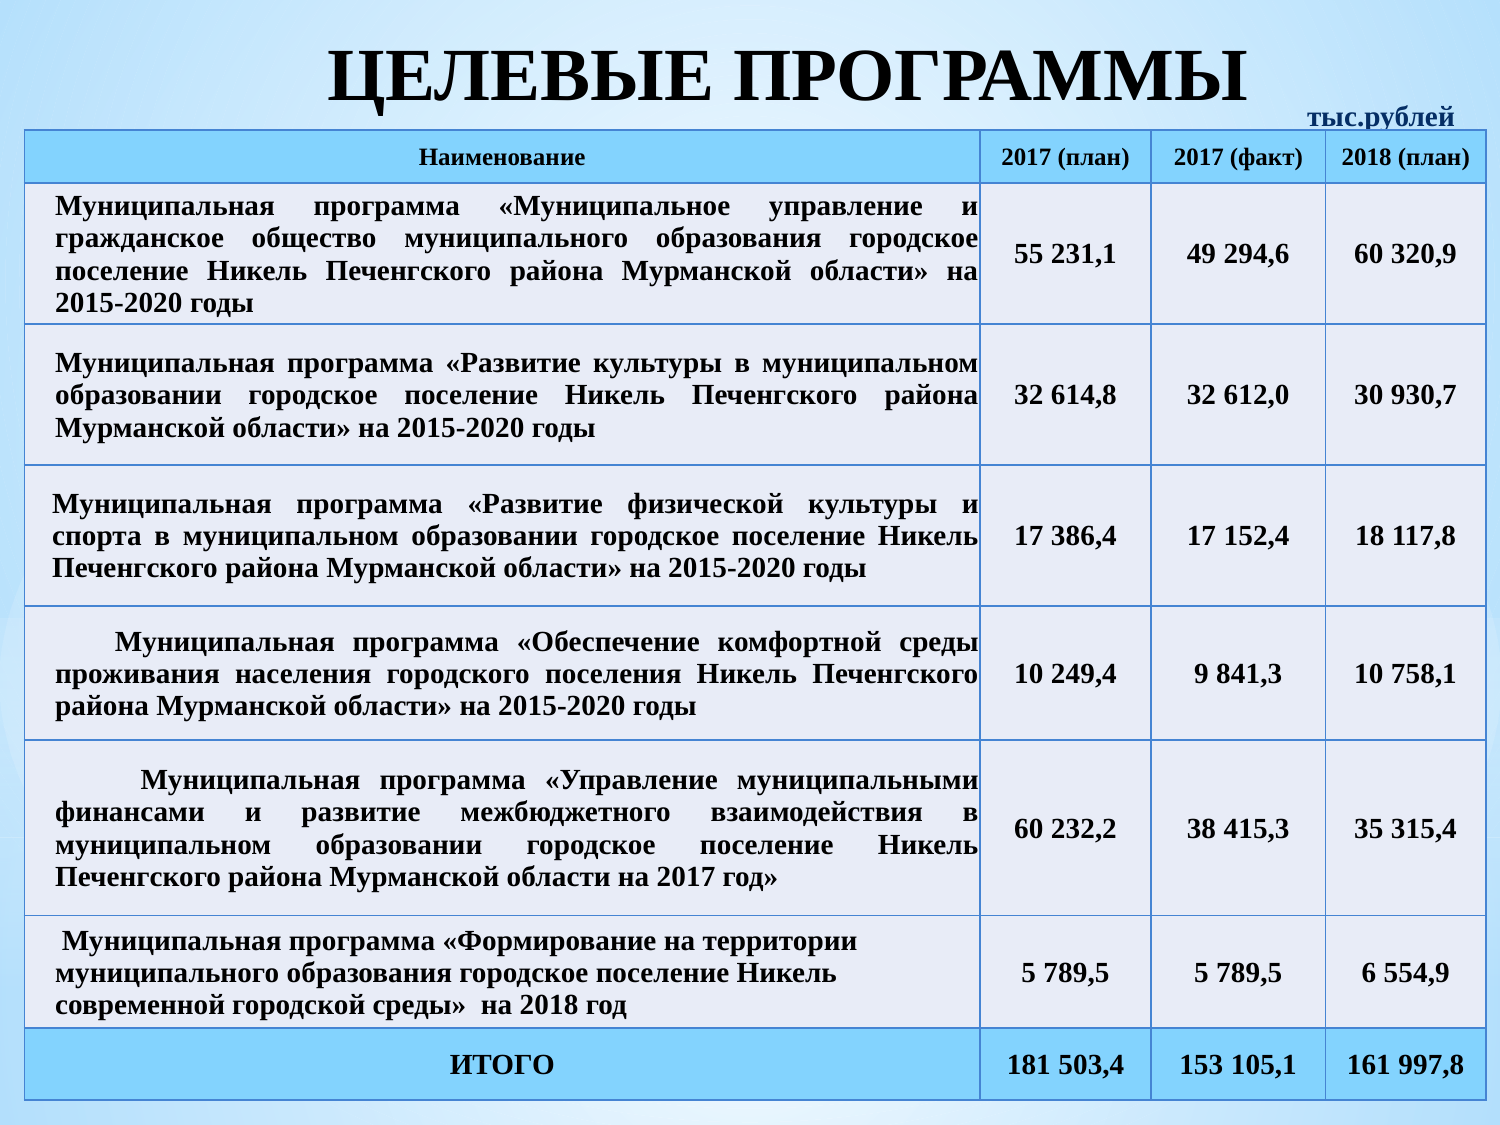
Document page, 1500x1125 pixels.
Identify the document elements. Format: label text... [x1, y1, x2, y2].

table_cell Муниципальная программа «Формирование на территории муниципального образования городское поселение Никель современной городской среды» на 2018 год [25, 916, 979, 1027]
table_cell 181 503,4 [981, 1029, 1150, 1099]
table_cell 55 231,1 [981, 184, 1150, 323]
table_header 2017 (факт) [1152, 131, 1325, 182]
title ЦЕЛЕВЫЕ ПРОГРАММЫ [312, 17, 1270, 111]
table_cell Муниципальная программа «Муниципальное управление и гражданское общество муниципального образования городское поселение Никель Печенгского района Мурманской области» на 2015-2020 годы [25, 184, 979, 323]
table_cell 60 232,2 [981, 741, 1150, 915]
table_cell 32 614,8 [981, 325, 1150, 464]
table_cell 153 105,1 [1152, 1029, 1325, 1099]
table_cell 10 758,1 [1326, 607, 1485, 739]
table_cell 60 320,9 [1326, 184, 1485, 323]
table_header Наименование [25, 131, 979, 182]
table_cell 6 554,9 [1326, 916, 1485, 1027]
table_header 2018 (план) [1326, 131, 1485, 182]
table_cell 17 386,4 [981, 466, 1150, 605]
table_cell 18 117,8 [1326, 466, 1485, 605]
table_cell 17 152,4 [1152, 466, 1325, 605]
table_cell 32 612,0 [1152, 325, 1325, 464]
table_cell 49 294,6 [1152, 184, 1325, 323]
table_cell 30 930,7 [1326, 325, 1485, 464]
table_cell ИТОГО [25, 1029, 979, 1099]
table_cell Муниципальная программа «Обеспечение комфортной среды проживания населения городского поселения Никель Печенгского района Мурманской области» на 2015-2020 годы [25, 607, 979, 739]
table_cell Муниципальная программа «Развитие культуры в муниципальном образовании городское поселение Никель Печенгского района Мурманской области» на 2015-2020 годы [25, 325, 979, 464]
table_cell 9 841,3 [1152, 607, 1325, 739]
table_header 2017 (план) [981, 131, 1150, 182]
table_cell 35 315,4 [1326, 741, 1485, 915]
table_cell 161 997,8 [1326, 1029, 1485, 1099]
text_box тыс.рублей [1292, 89, 1470, 129]
table_cell 5 789,5 [1152, 916, 1325, 1027]
table_cell 5 789,5 [981, 916, 1150, 1027]
table_cell 10 249,4 [981, 607, 1150, 739]
table_cell Муниципальная программа «Управление муниципальными финансами и развитие межбюджетного взаимодействия в муниципальном образовании городское поселение Никель Печенгского района Мурманской области на 2017 год» [25, 741, 979, 915]
table_cell Муниципальная программа «Развитие физической культуры и спорта в муниципальном образовании городское поселение Никель Печенгского района Мурманской области» на 2015-2020 годы [25, 466, 979, 605]
table_cell 38 415,3 [1152, 741, 1325, 915]
